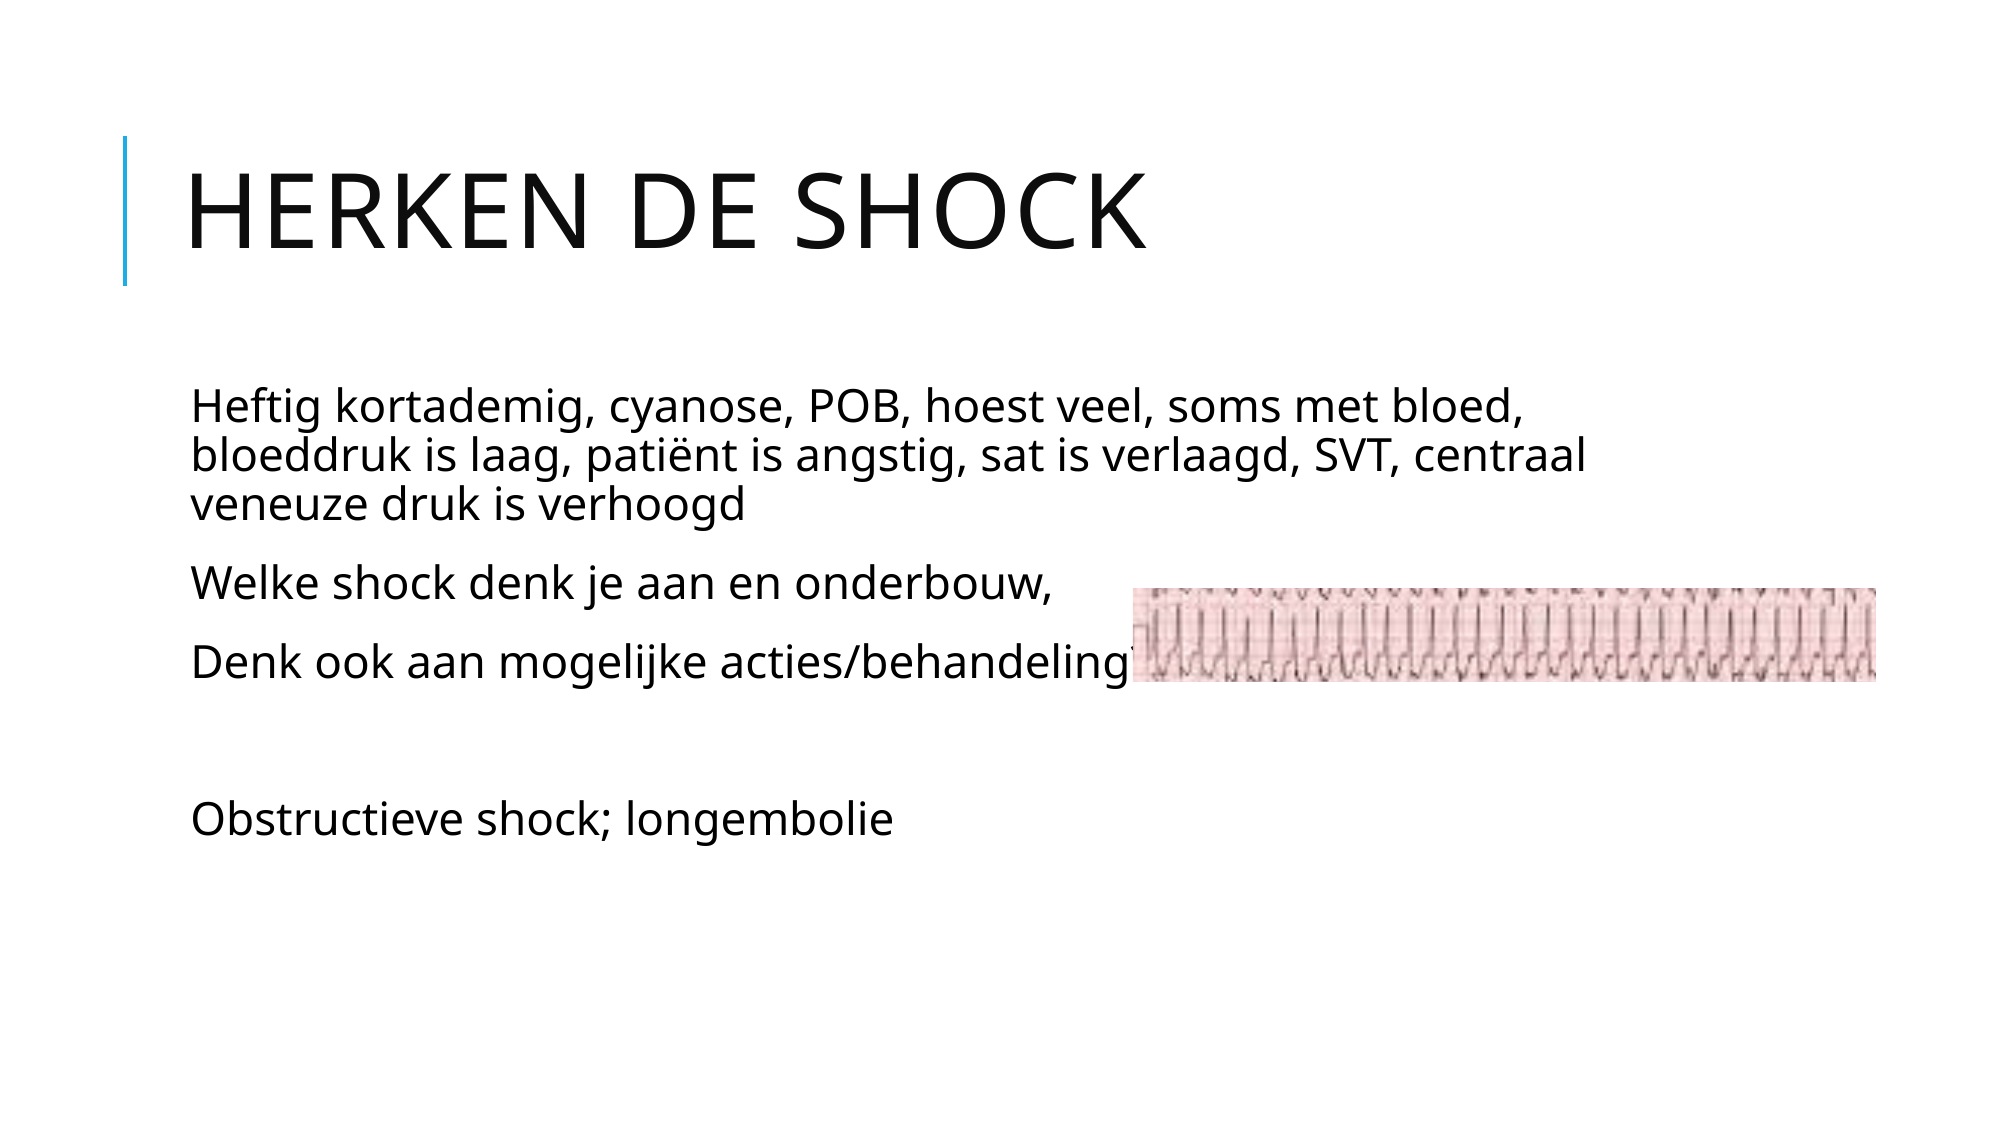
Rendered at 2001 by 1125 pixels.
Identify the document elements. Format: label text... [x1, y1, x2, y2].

picture [1132, 588, 1877, 682]
title Herken de shock [168, 96, 1763, 342]
list Heftig kortademig, cyanose, POB, hoest veel, soms met bloed, bloeddruk is laag, patiënt is angstig, sat is verlaagd, SVT, centraal veneuze druk is verhoogd Welke shock denk je aan en onderbouw, Denk ook aan mogelijke acties/behandeling? Obstructieve shock; longembolie [168, 375, 1763, 1035]
